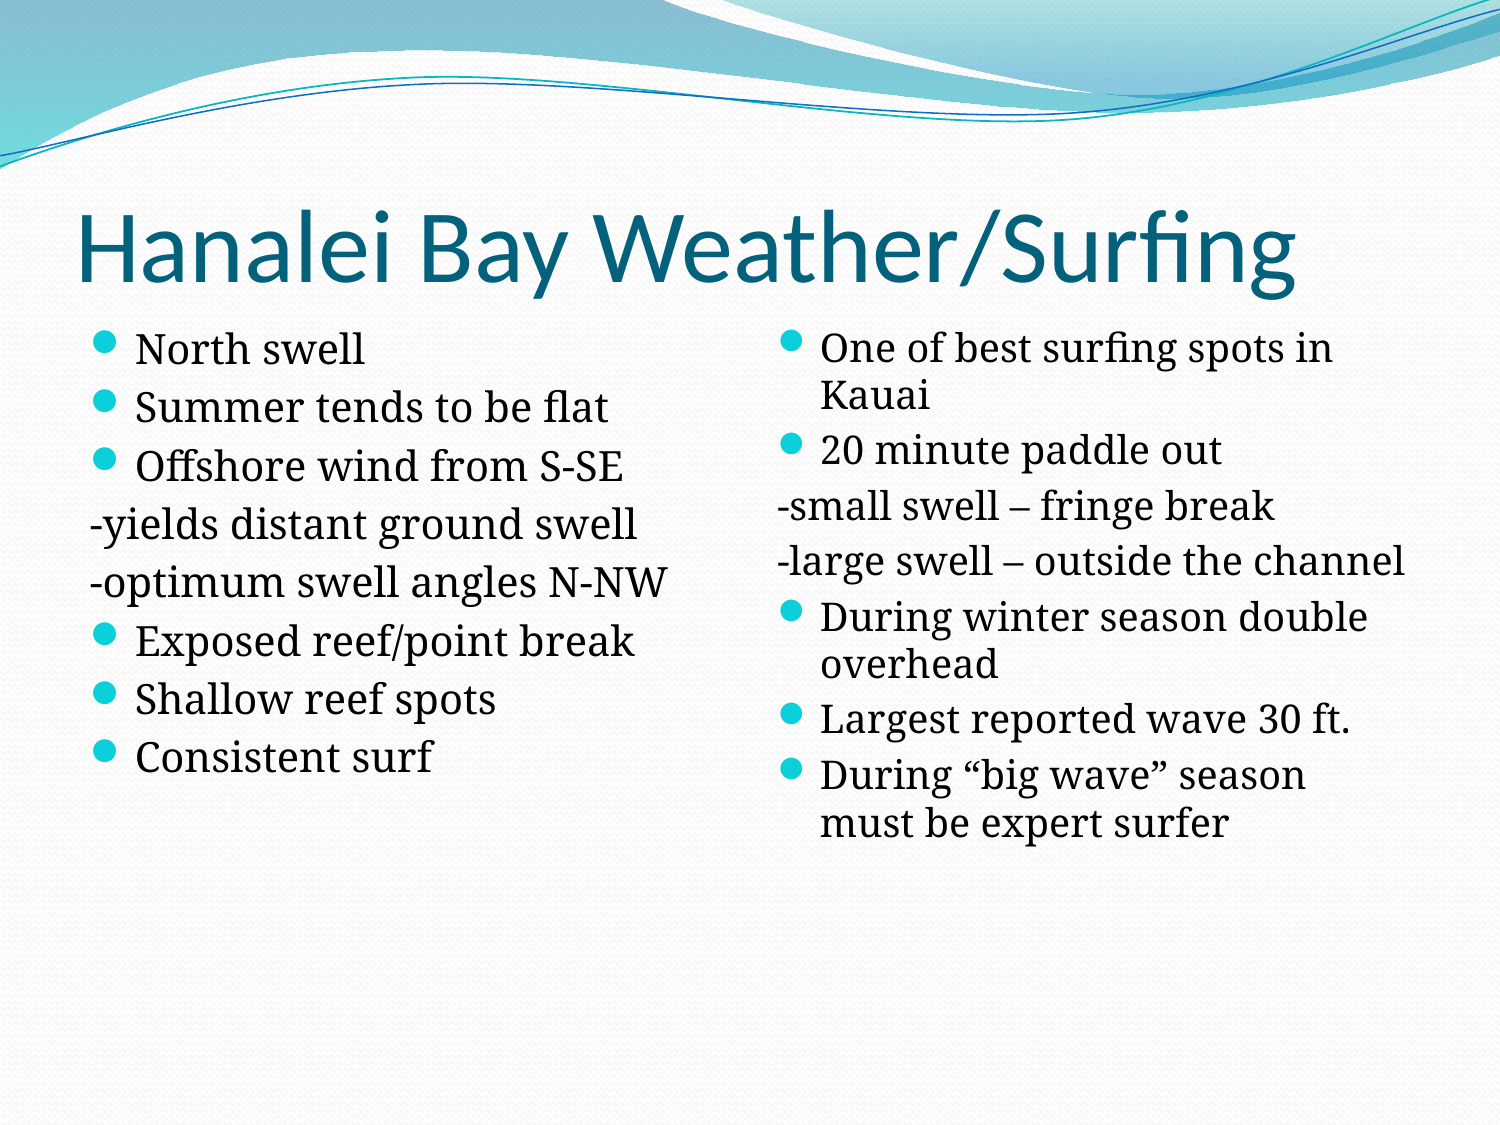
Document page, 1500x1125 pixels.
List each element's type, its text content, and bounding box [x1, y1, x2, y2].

list One of best surfing spots in Kauai 20 minute paddle out -small swell – fringe break -large swell – outside the channel During winter season double overhead Largest reported wave 30 ft. During “big wave” season must be expert surfer [762, 314, 1425, 1043]
title Hanalei Bay Weather/Surfing [75, 115, 1425, 303]
list North swell Summer tends to be flat Offshore wind from S-SE -yields distant ground swell -optimum swell angles N-NW Exposed reef/point break Shallow reef spots Consistent surf [75, 314, 738, 1043]
